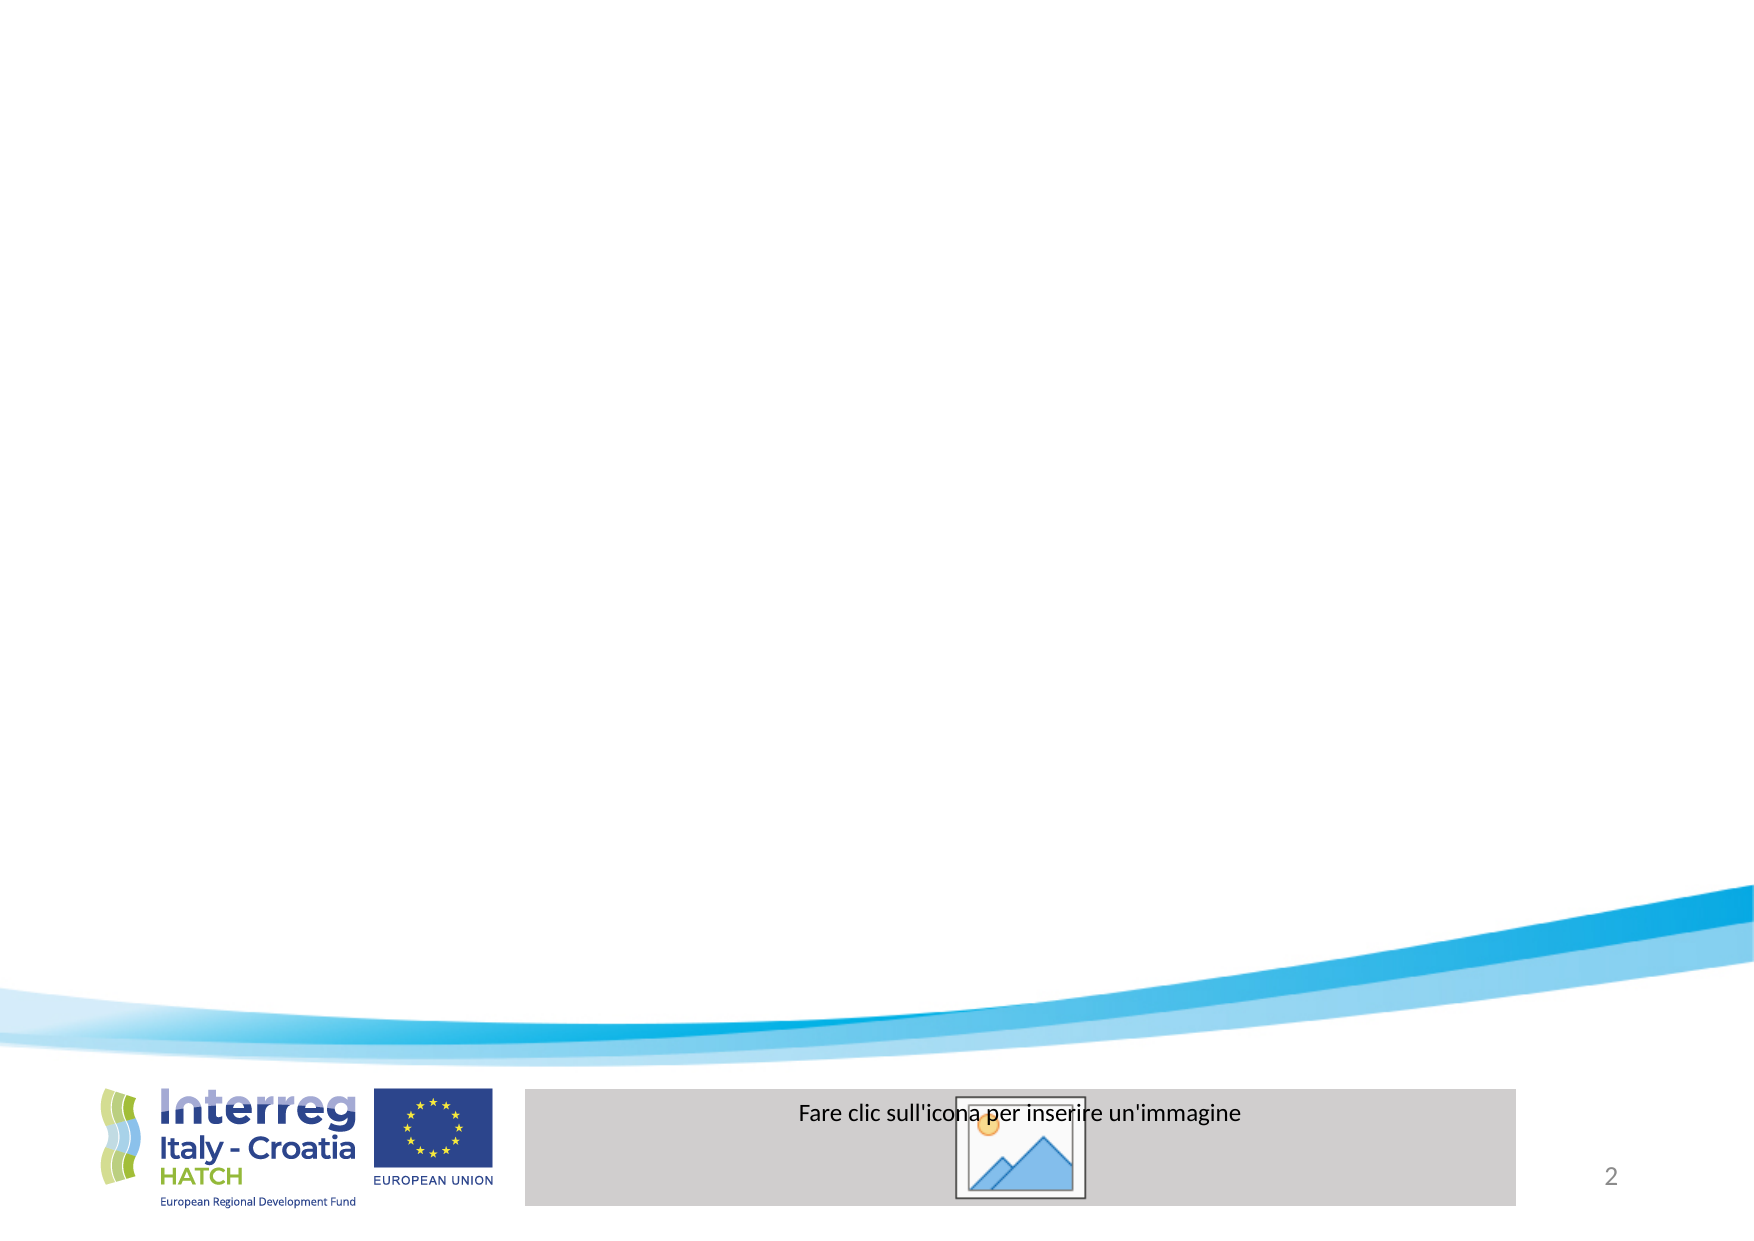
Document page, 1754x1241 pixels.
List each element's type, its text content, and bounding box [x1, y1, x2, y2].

slide_number 2 [1521, 1132, 1634, 1216]
picture [0, 884, 1754, 1218]
